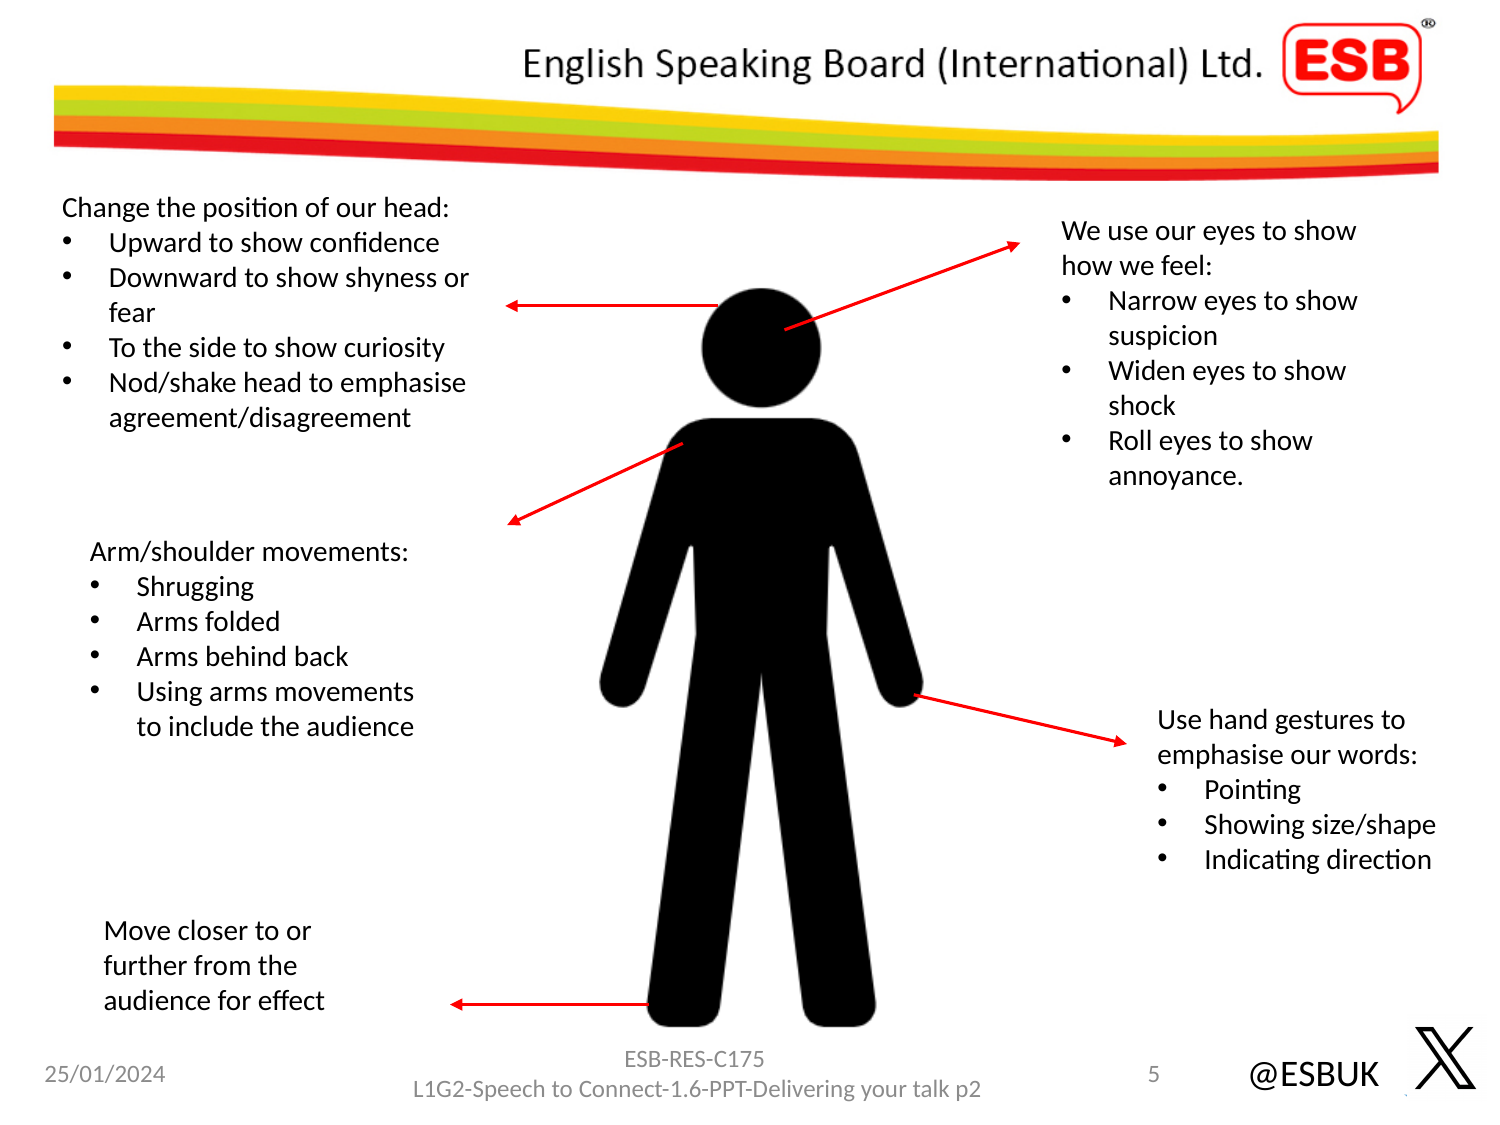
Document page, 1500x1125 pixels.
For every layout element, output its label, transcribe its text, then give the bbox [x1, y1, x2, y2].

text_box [507, 443, 683, 525]
footer ESB-RES-C175 L1G2-Speech to Connect-1.6-PPT-Delivering your talk p2 [395, 1042, 930, 1103]
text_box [913, 694, 1127, 745]
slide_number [29, 1042, 367, 1103]
text_box Change the position of our head: Upward to show confidence Downward to show shyness or fear To the side to show curiosity Nod/shake head to emphasise agreement/disagreement [47, 180, 508, 441]
picture [1404, 1014, 1487, 1102]
text_box Arm/shoulder movements: Shrugging Arms folded Arms behind back Using arms movements to include the audience [74, 524, 450, 750]
text_box Move closer to or further from the audience for effect [88, 903, 402, 1024]
slide_number 5 [930, 1042, 1176, 1103]
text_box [784, 242, 1021, 330]
text_box We use our eyes to show how we feel: Narrow eyes to show suspicion Widen eyes to show shock Roll eyes to show annoyance. [1046, 204, 1422, 499]
picture [0, 0, 1500, 189]
picture [576, 265, 952, 1057]
text_box Use hand gestures to emphasise our words: Pointing Showing size/shape Indicating direction [1142, 692, 1469, 883]
